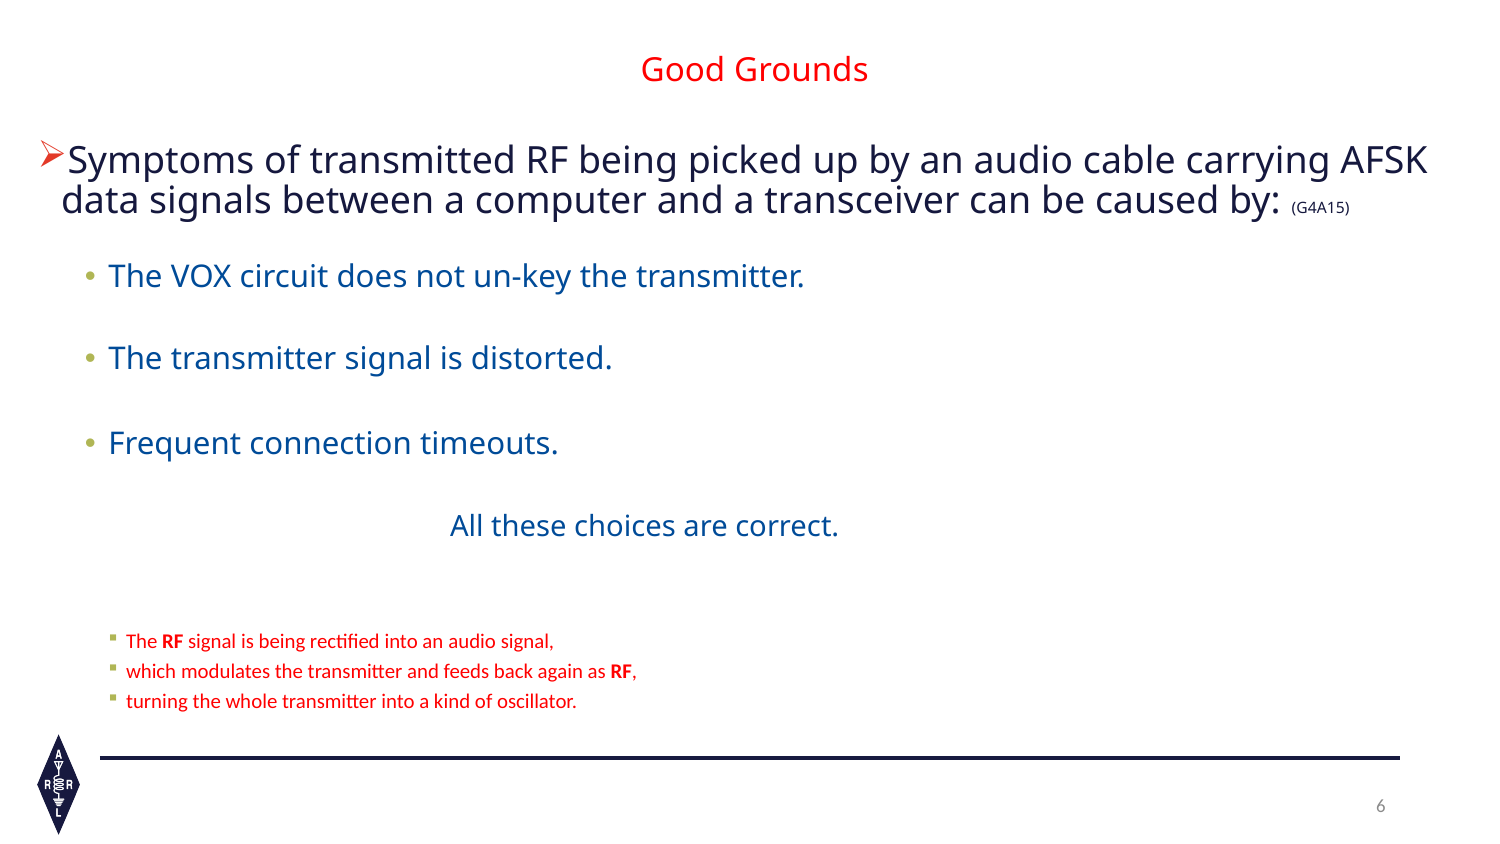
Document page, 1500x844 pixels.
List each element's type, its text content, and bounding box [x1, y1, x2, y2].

text_box 6 [1059, 782, 1397, 827]
picture [37, 734, 80, 835]
list Symptoms of transmitted RF being picked up by an audio cable carrying AFSK data signals between a computer and a transceiver can be caused by: (G4A15) The VOX circuit does not un-key the transmitter. The transmitter signal is distorted. Frequent connection timeouts. All these choices are correct. The RF signal is being rectified into an audio signal, which modulates the transmitter and feeds back again as RF, turning the whole transmitter into a kind of oscillator. [37, 135, 1463, 707]
title Good Grounds [18, 46, 1491, 136]
